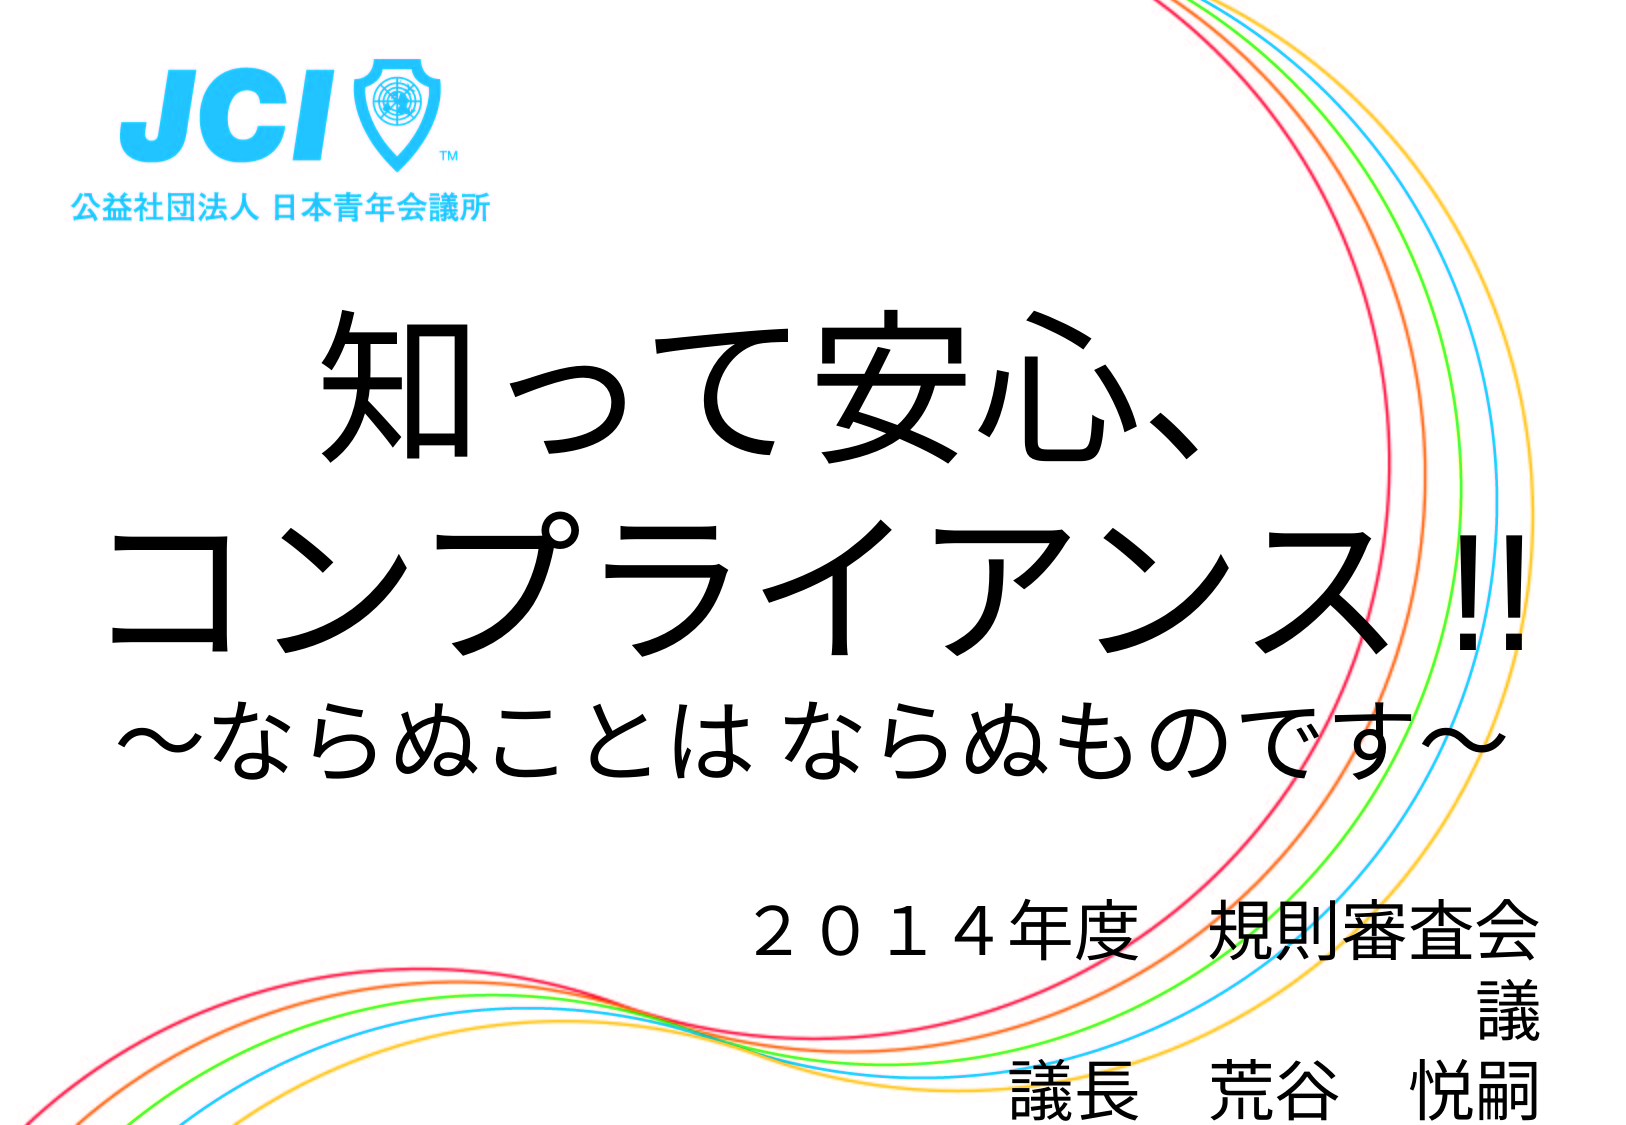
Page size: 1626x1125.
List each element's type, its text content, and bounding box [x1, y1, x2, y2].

picture [0, 0, 1625, 255]
picture [0, 823, 1625, 1125]
text_box 知って安心、 コンプライアンス!! ～ならぬことは ならぬものです～ [0, 255, 1625, 823]
text_box ２０１４年度 規則審査会議 議長 荒谷 悦嗣 [694, 881, 1557, 1125]
